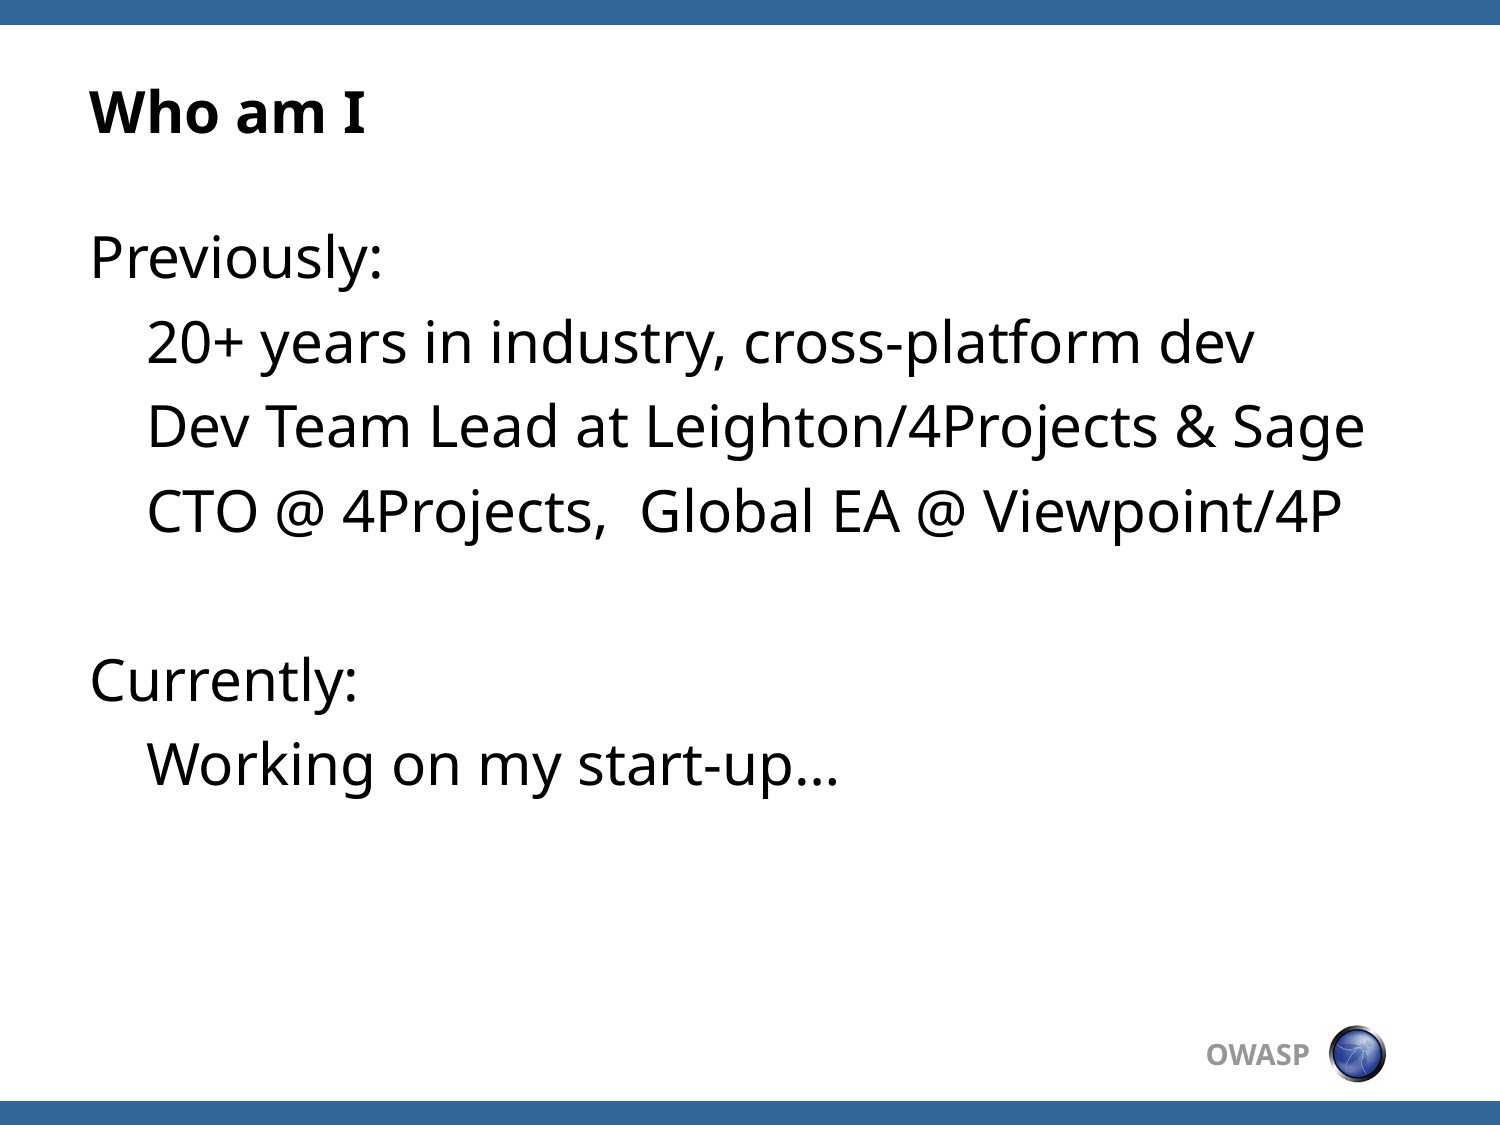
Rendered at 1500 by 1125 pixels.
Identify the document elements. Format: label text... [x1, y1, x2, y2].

title Who am I [75, 32, 1425, 188]
picture [1325, 1024, 1388, 1083]
list Previously: 20+ years in industry, cross-platform dev Dev Team Lead at Leighton/4Projects & Sage CTO @ 4Projects, Global EA @ Viewpoint/4P Currently: Working on my start-up… [75, 212, 1425, 1005]
